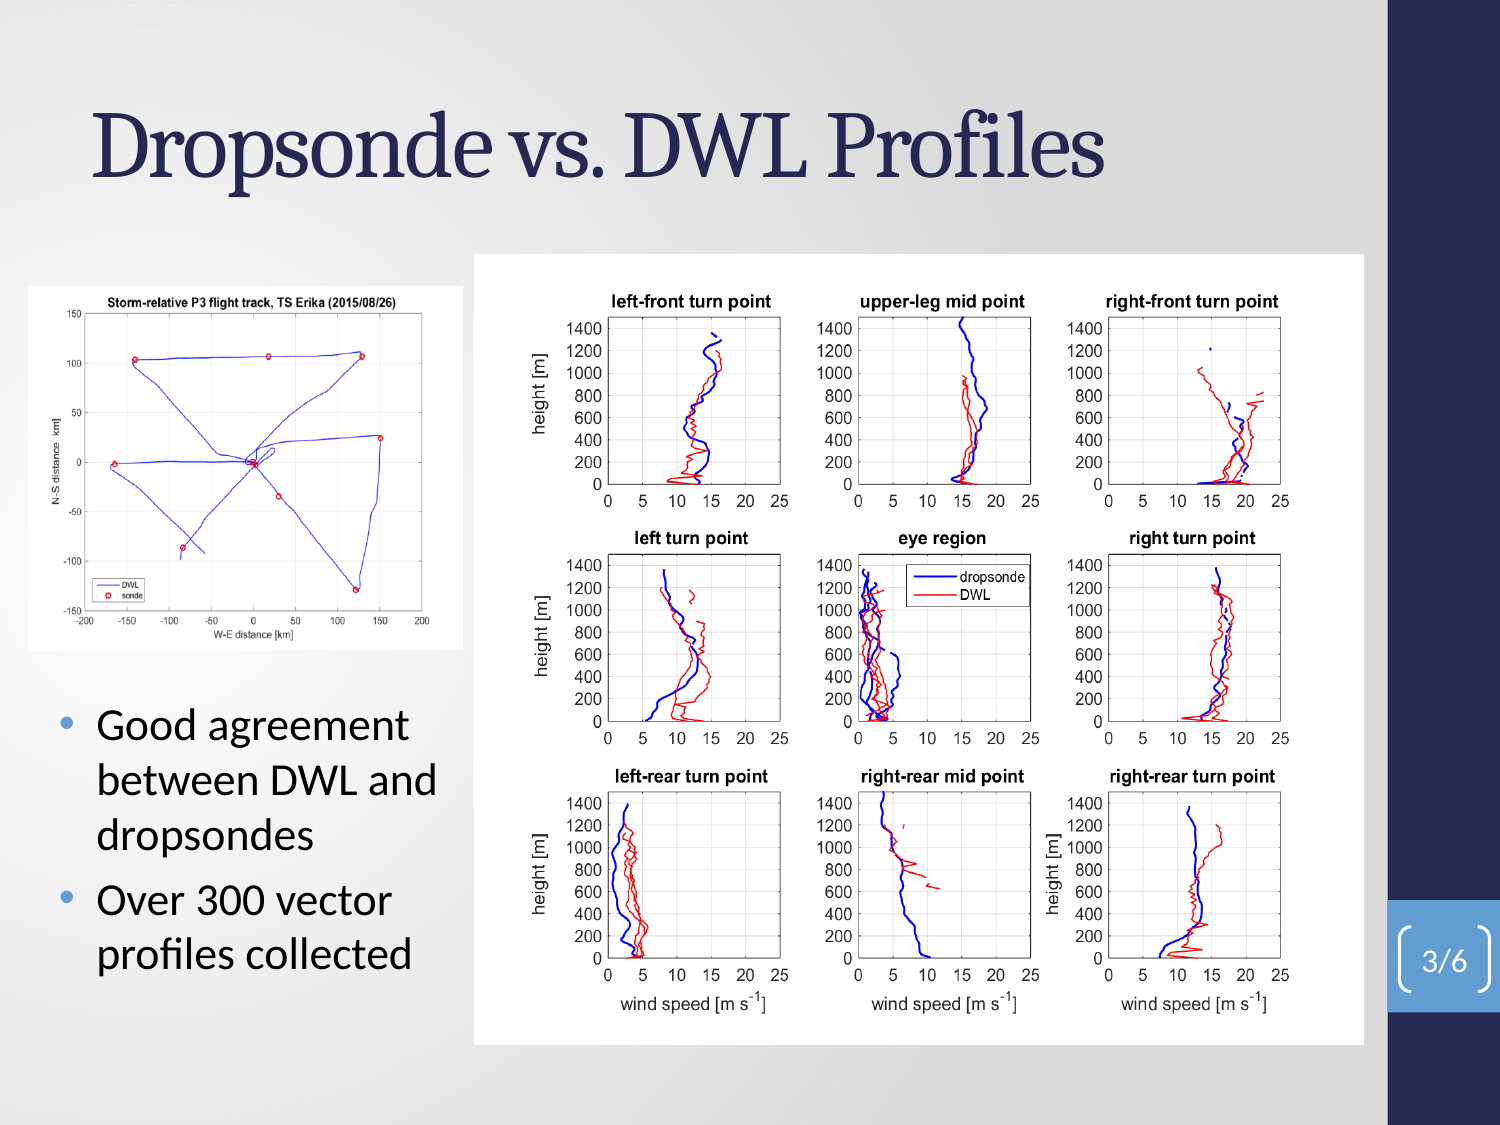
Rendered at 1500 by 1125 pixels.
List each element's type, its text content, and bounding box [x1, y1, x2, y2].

picture [28, 285, 463, 651]
list Good agreement between DWL and dropsondes Over 300 vector profiles collected [24, 687, 473, 1075]
picture [474, 254, 1365, 1046]
title Dropsonde vs. DWL Profiles [75, 45, 1325, 233]
slide_number 3/6 [1397, 925, 1492, 994]
